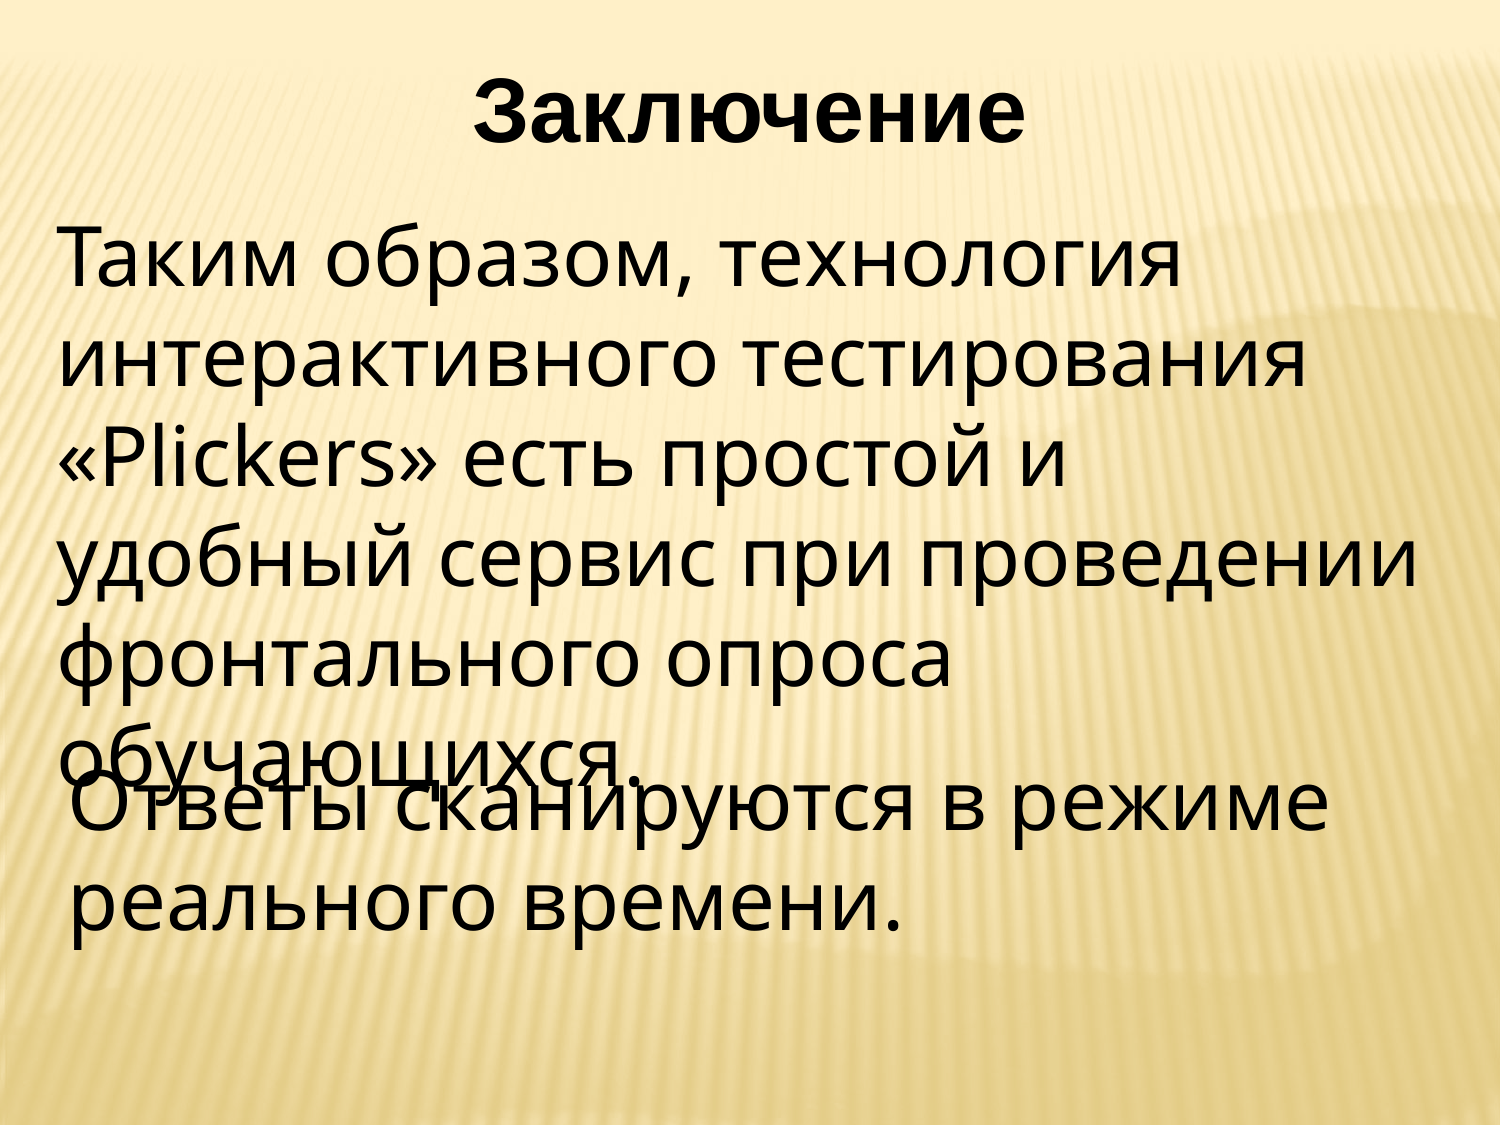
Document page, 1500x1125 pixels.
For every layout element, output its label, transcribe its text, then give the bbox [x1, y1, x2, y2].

text_box Таким образом, технология интерактивного тестирования «Plickers» есть простой и удобный сервис при проведении фронтального опроса обучающихся. [41, 196, 1447, 811]
text_box Заключение [457, 43, 1044, 169]
text_box Ответы сканируются в режиме реального времени. [53, 739, 1388, 955]
